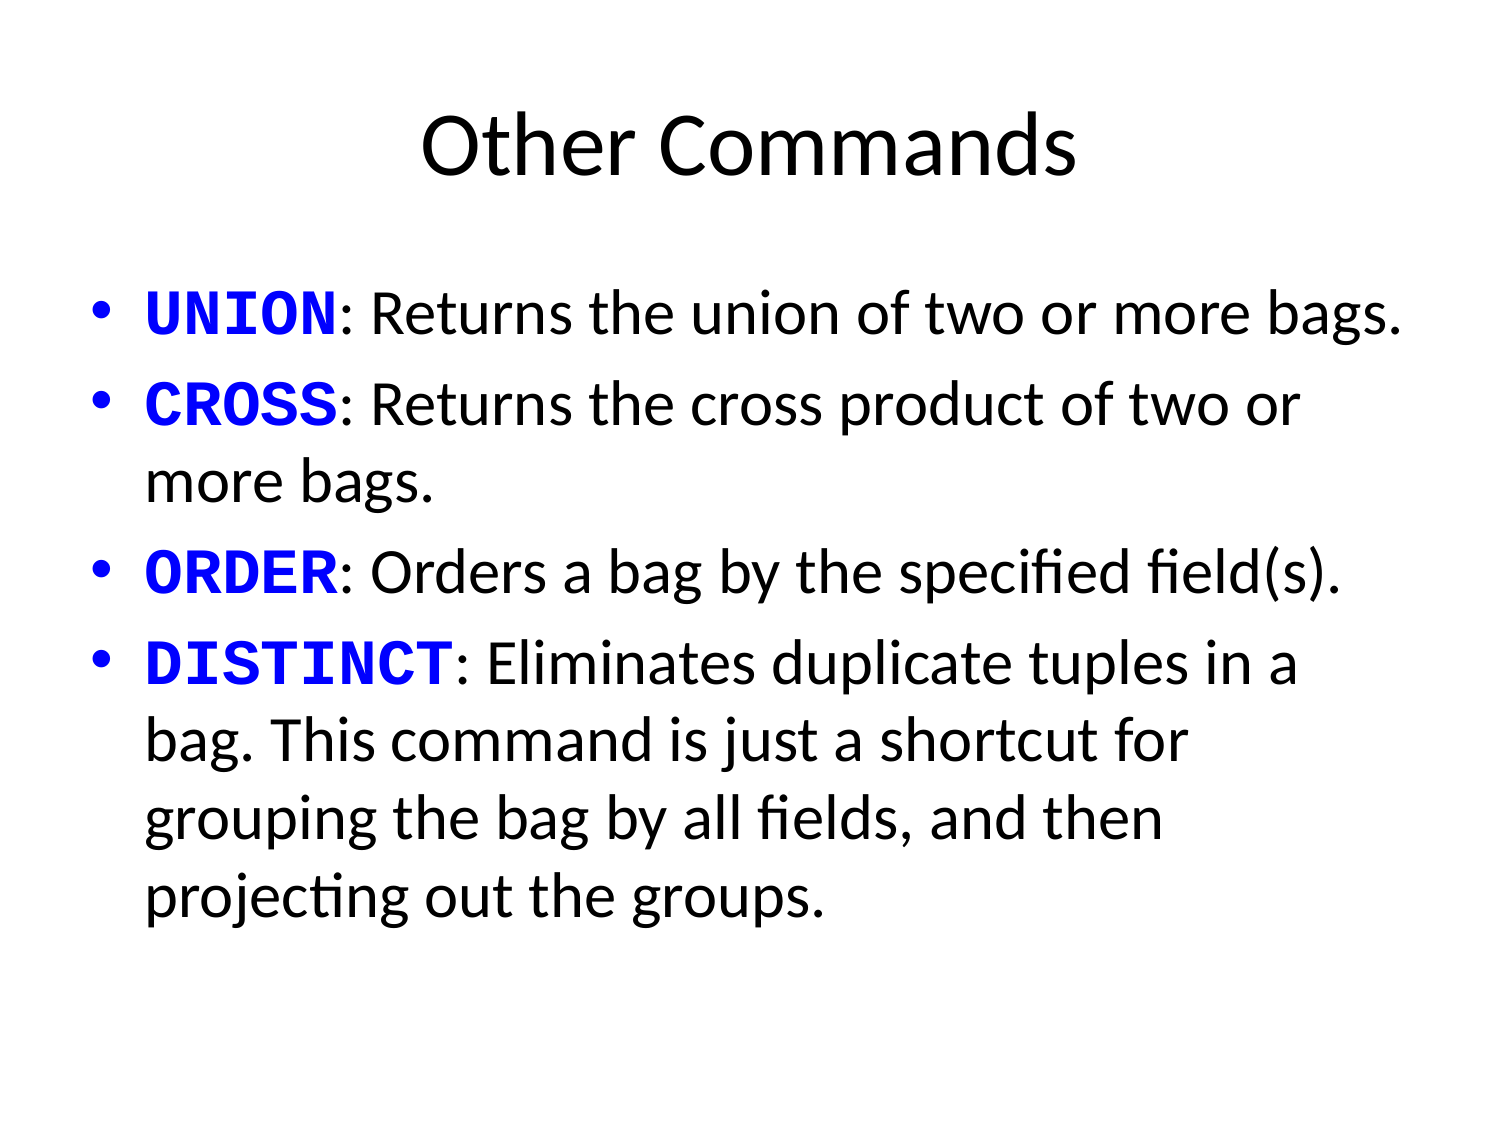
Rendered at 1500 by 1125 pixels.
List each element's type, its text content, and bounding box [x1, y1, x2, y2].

title Other Commands [75, 45, 1425, 233]
list UNION: Returns the union of two or more bags. CROSS: Returns the cross product of two or more bags. ORDER: Orders a bag by the specified field(s). DISTINCT: Eliminates duplicate tuples in a bag. This command is just a shortcut for grouping the bag by all fields, and then projecting out the groups. [75, 262, 1425, 1005]
